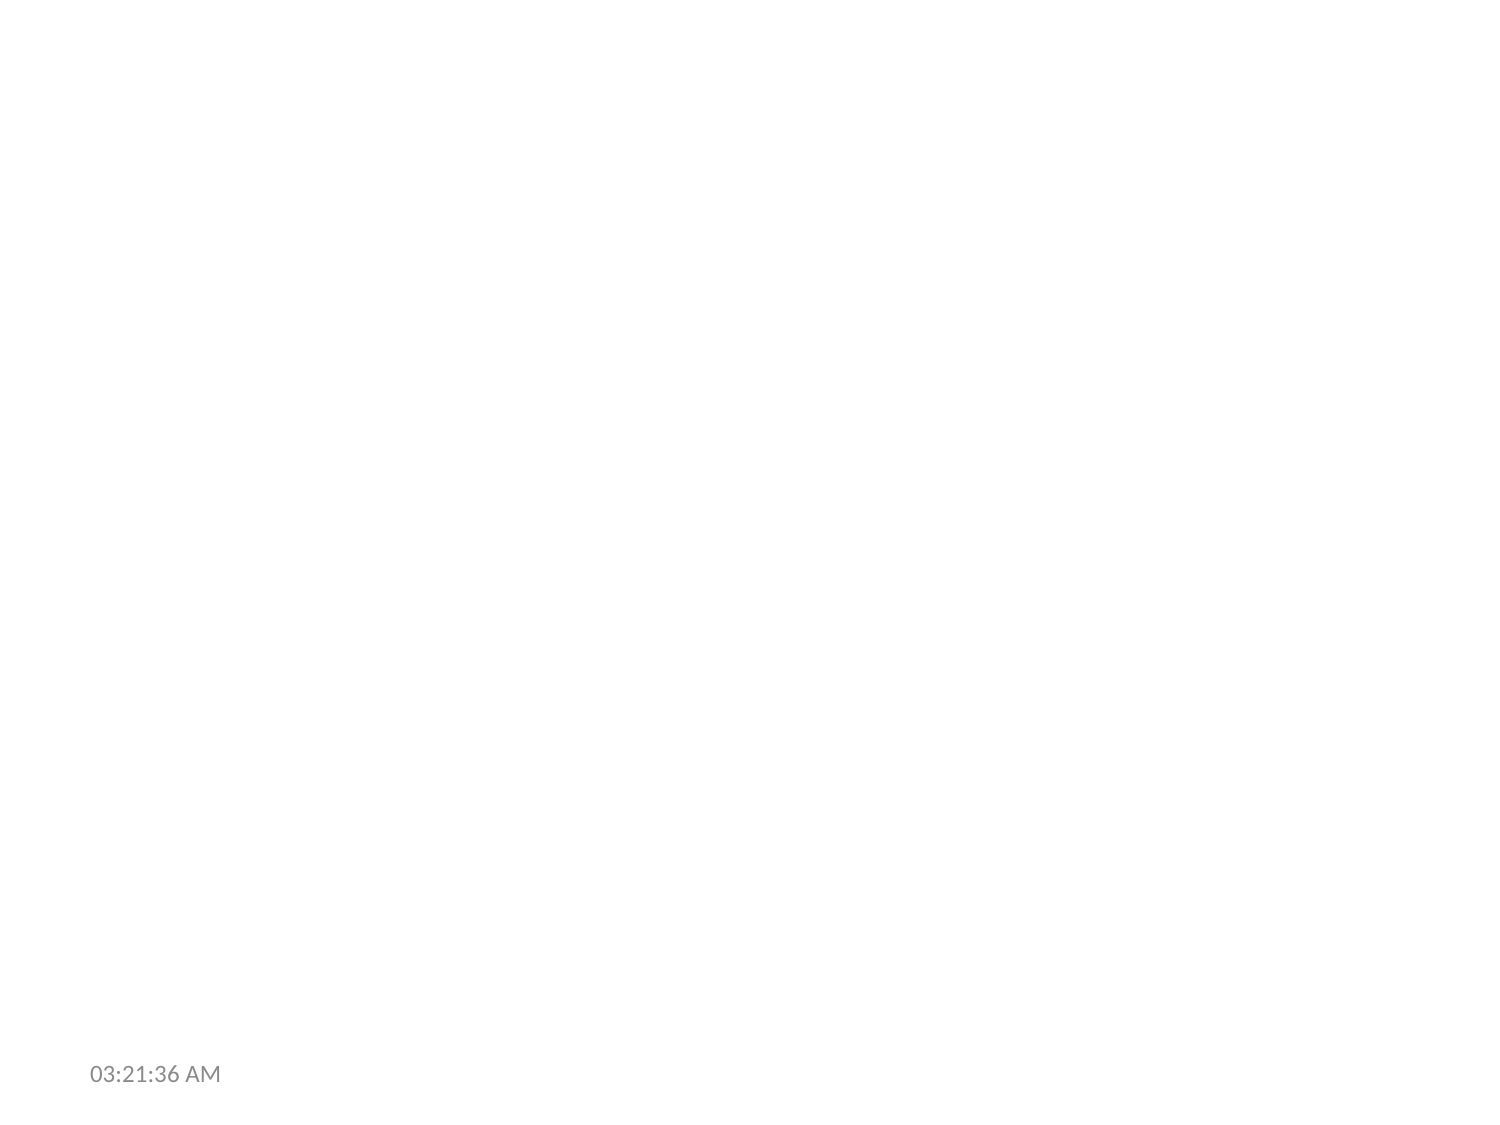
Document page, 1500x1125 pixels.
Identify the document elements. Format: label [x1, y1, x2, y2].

slide_number [75, 1042, 425, 1103]
